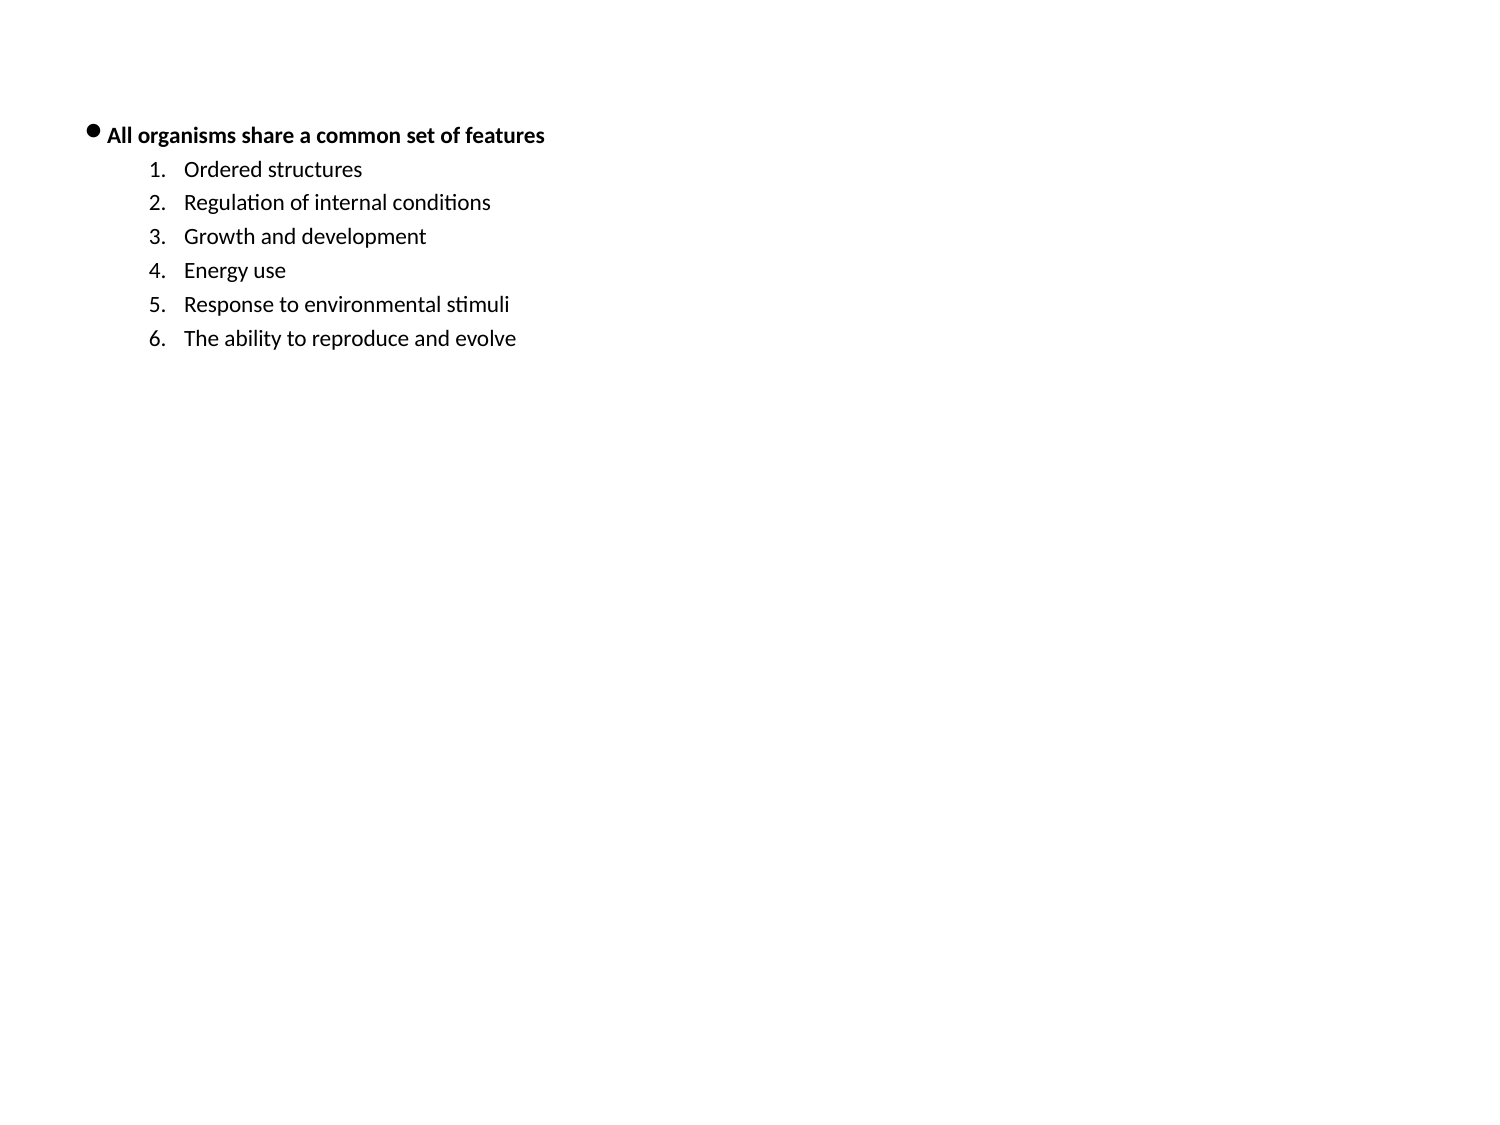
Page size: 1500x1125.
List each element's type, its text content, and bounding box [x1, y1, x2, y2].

list All organisms share a common set of features Ordered structures Regulation of internal conditions Growth and development Energy use Response to environmental stimuli The ability to reproduce and evolve [50, 112, 1450, 395]
